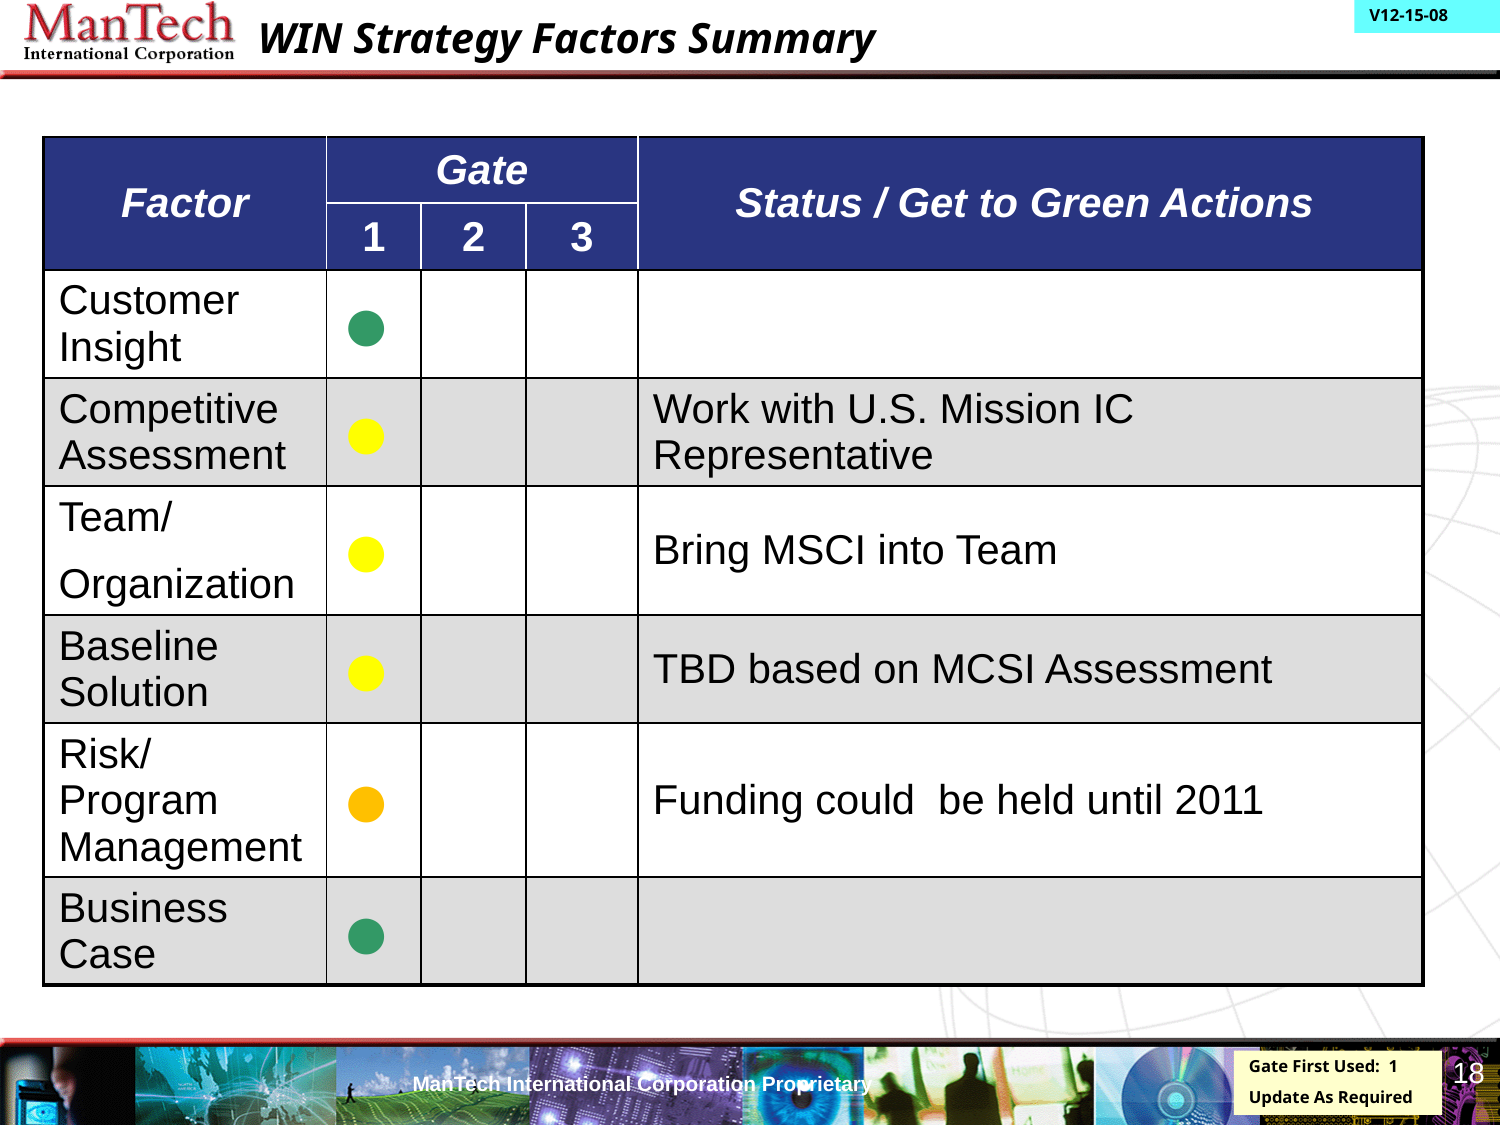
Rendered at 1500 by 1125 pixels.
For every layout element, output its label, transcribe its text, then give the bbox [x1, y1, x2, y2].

table_cell Business Case [45, 878, 326, 983]
table_cell ● [327, 379, 420, 485]
table_cell Competitive Assessment [45, 379, 326, 485]
table_cell Team/ Organization [45, 487, 326, 614]
table_cell Baseline Solution [45, 616, 326, 722]
table_cell Funding could be held until 2011 [639, 724, 1421, 876]
table_cell ● [327, 616, 420, 722]
table_header Status / Get to Green Actions [639, 138, 1421, 269]
table_cell ● [327, 487, 420, 614]
table_header Gate [327, 138, 637, 202]
table_cell 3 [527, 204, 637, 269]
table_cell [422, 724, 525, 876]
text_box Gate First Used: 1 Update As Required [1233, 1050, 1443, 1115]
title WIN Strategy Factors Summary [257, 4, 1500, 70]
table_cell [527, 724, 637, 876]
table_cell [422, 878, 525, 983]
table_cell [527, 487, 637, 614]
table_cell ● [327, 878, 420, 983]
table_cell [422, 271, 525, 377]
table_cell Customer Insight [45, 271, 326, 377]
table_cell [422, 487, 525, 614]
table_cell TBD based on MCSI Assessment [639, 616, 1421, 722]
table_cell 2 [422, 204, 525, 269]
table_header Factor [45, 138, 326, 269]
table_cell [527, 271, 637, 377]
table_cell [527, 379, 637, 485]
table_cell [422, 379, 525, 485]
table_cell Bring MSCI into Team [639, 487, 1421, 614]
table_cell Risk/Program Management [45, 724, 326, 876]
table_cell Work with U.S. Mission IC Representative [639, 379, 1421, 485]
table_cell [422, 616, 525, 722]
table_cell [527, 878, 637, 983]
table_cell 1 [327, 204, 420, 269]
slide_number 18 [1149, 1046, 1500, 1125]
table_cell [639, 271, 1421, 377]
table_cell [527, 616, 637, 722]
table_cell ● [327, 271, 420, 377]
table_cell ● [327, 724, 420, 876]
table_cell [639, 878, 1421, 983]
